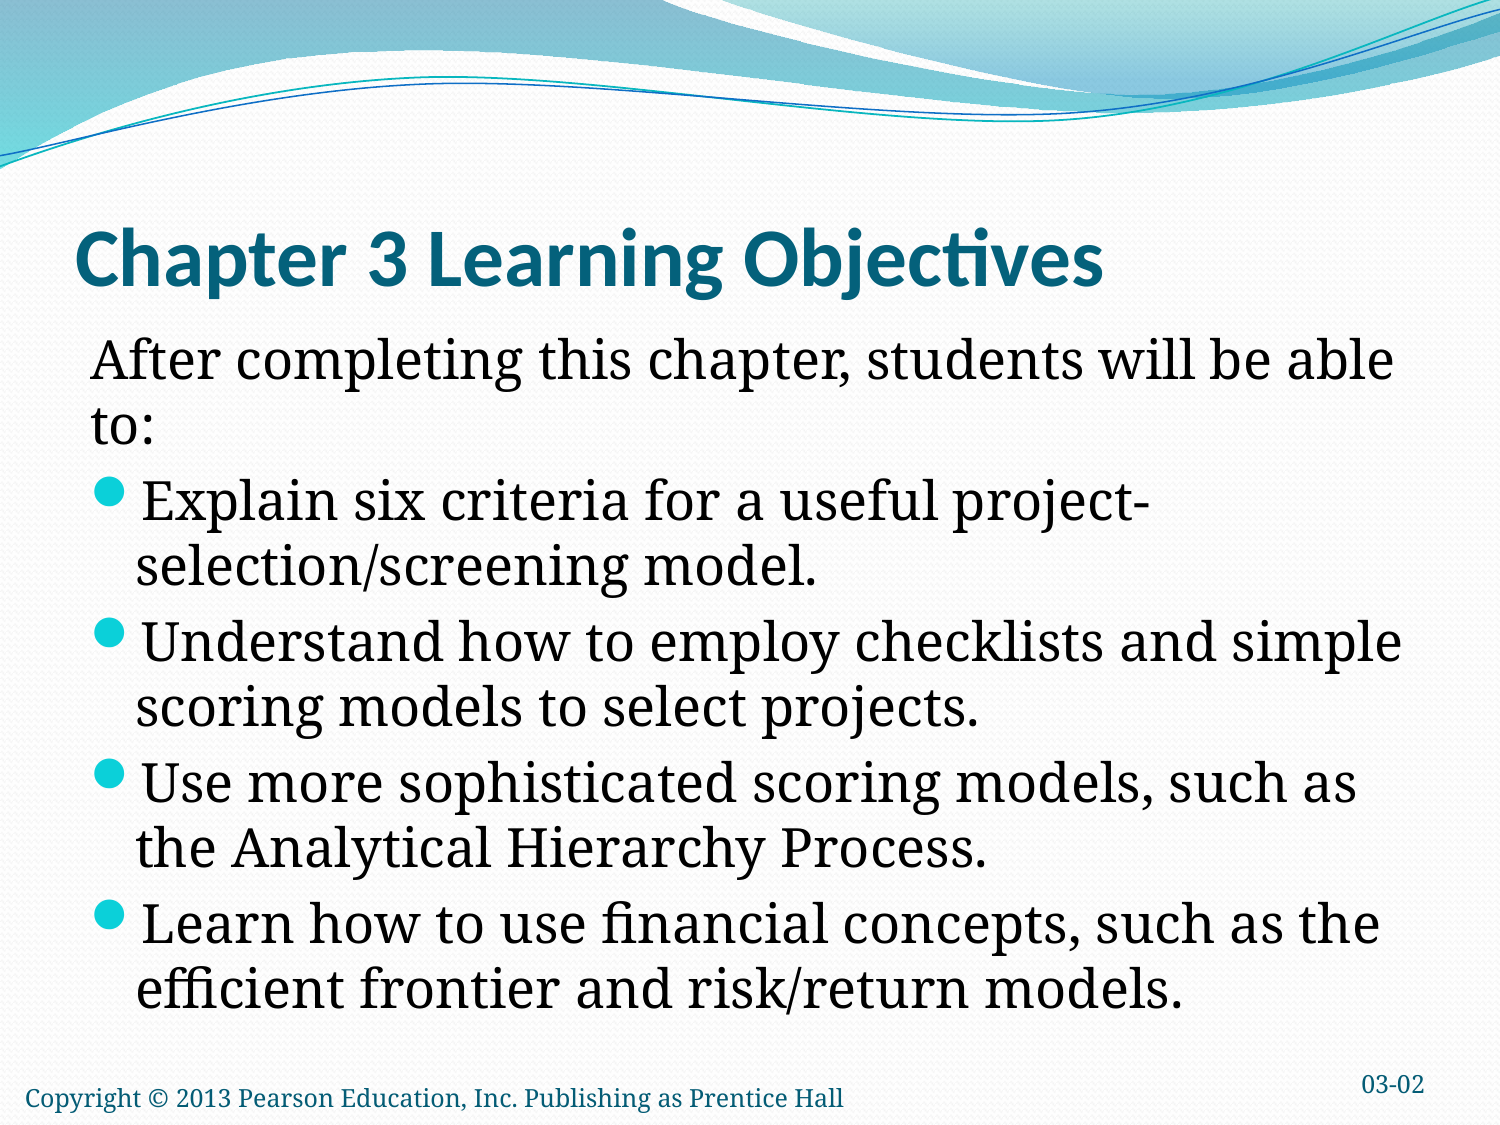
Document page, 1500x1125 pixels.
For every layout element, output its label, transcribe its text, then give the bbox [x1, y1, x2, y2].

list After completing this chapter, students will be able to: Explain six criteria for a useful project-selection/screening model. Understand how to employ checklists and simple scoring models to select projects. Use more sophisticated scoring models, such as the Analytical Hierarchy Process. Learn how to use financial concepts, such as the efficient frontier and risk/return models. [74, 317, 1426, 1038]
title Chapter 3 Learning Objectives [74, 115, 1426, 304]
slide_number 03-02 [1299, 1042, 1425, 1103]
